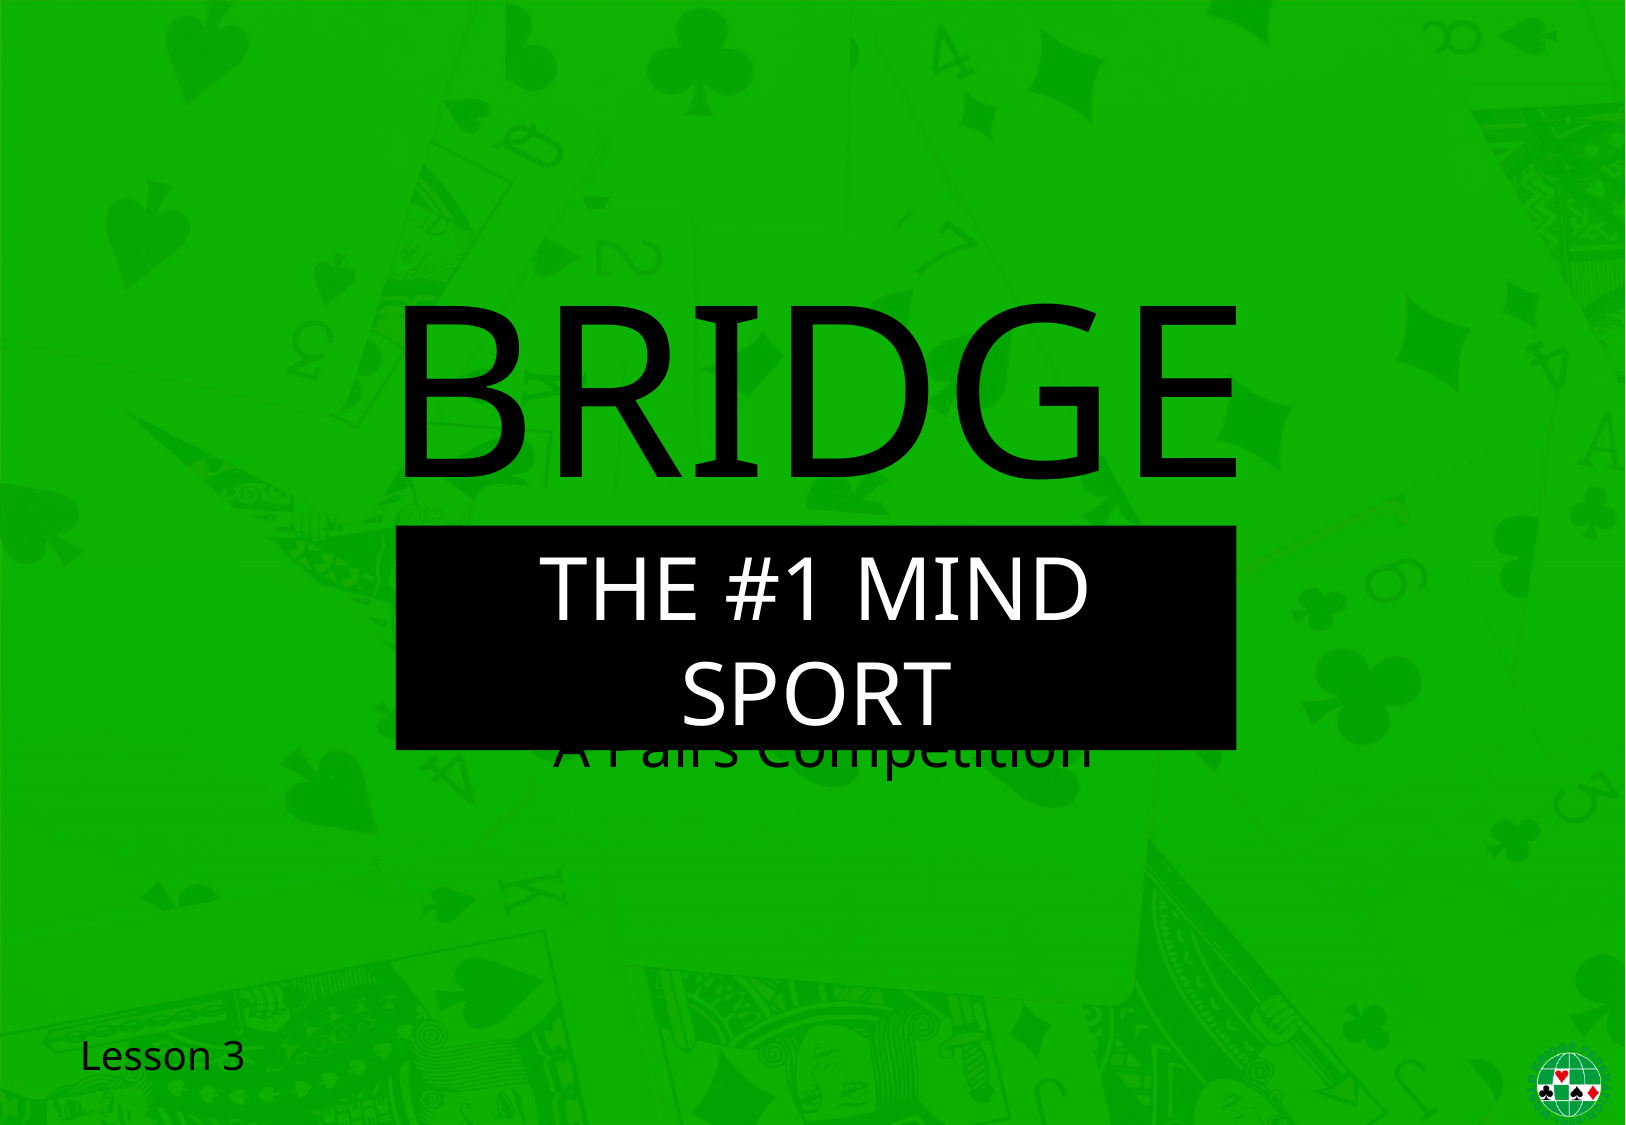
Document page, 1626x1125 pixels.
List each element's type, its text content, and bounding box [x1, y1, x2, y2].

picture [0, 0, 1626, 1125]
subtitle Lesson 3 [44, 1027, 281, 1087]
text_box A Pairs Competition [450, 710, 1197, 799]
